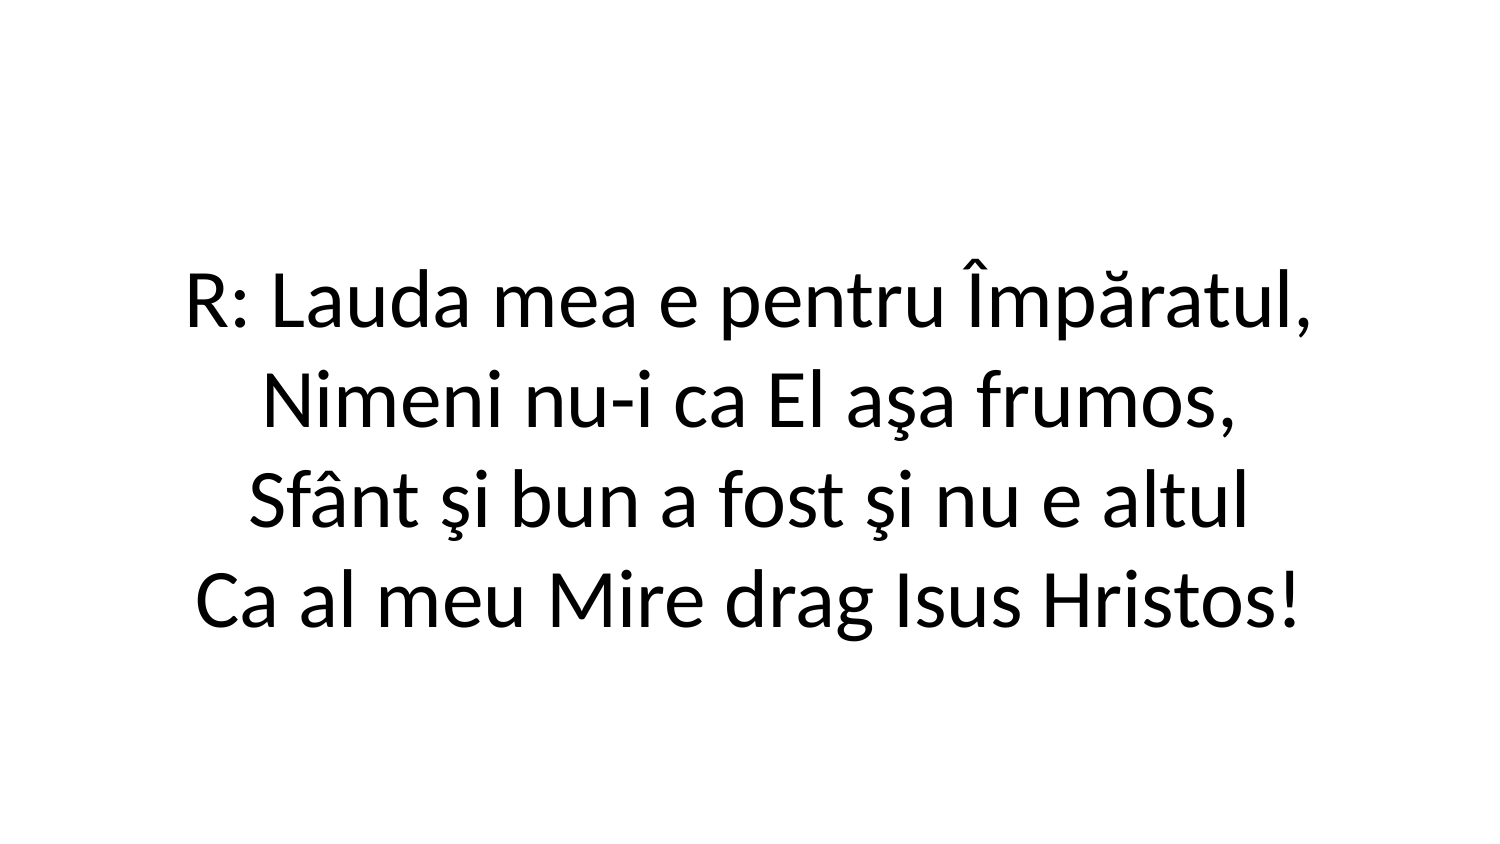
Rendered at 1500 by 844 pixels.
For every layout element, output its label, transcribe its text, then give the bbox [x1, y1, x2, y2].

text_box R: Lauda mea e pentru Împăratul, Nimeni nu-i ca El aşa frumos, Sfânt şi bun a fost şi nu e altul Ca al meu Mire drag Isus Hristos! [169, 192, 1331, 652]
